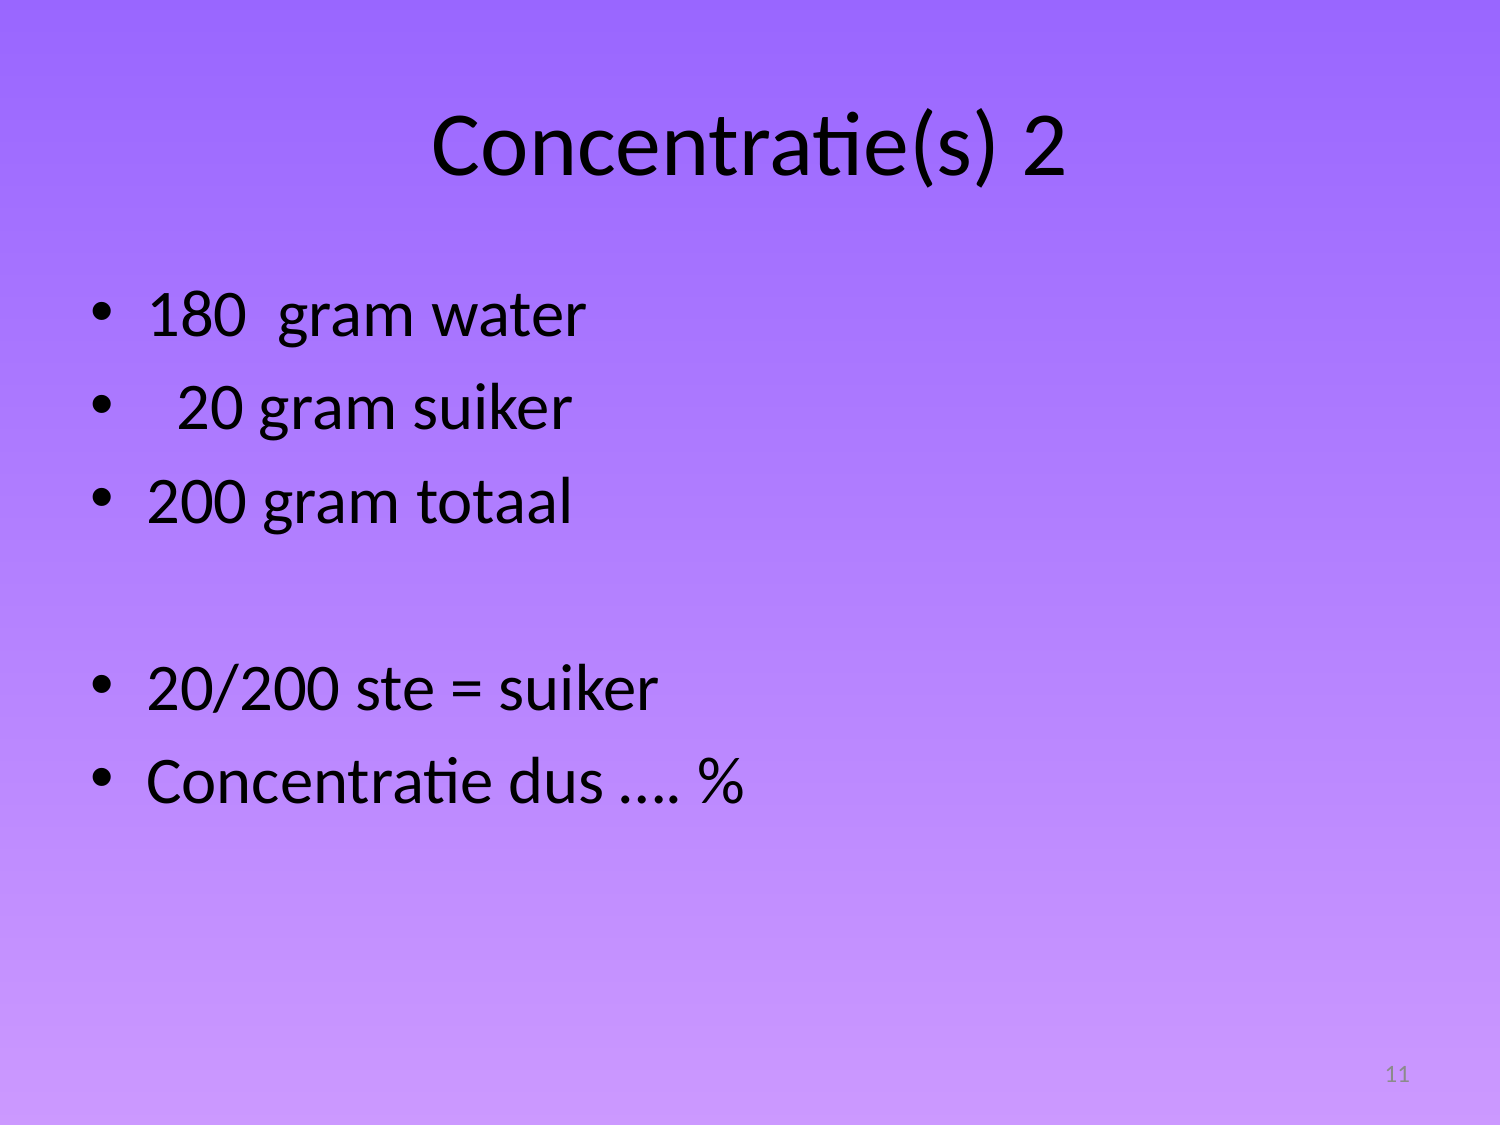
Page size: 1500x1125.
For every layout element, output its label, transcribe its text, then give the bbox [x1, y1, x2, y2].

list 180 gram water 20 gram suiker 200 gram totaal 20/200 ste = suiker Concentratie dus …. % [75, 262, 1425, 1005]
slide_number 11 [1074, 1042, 1425, 1103]
title Concentratie(s) 2 [75, 45, 1425, 233]
